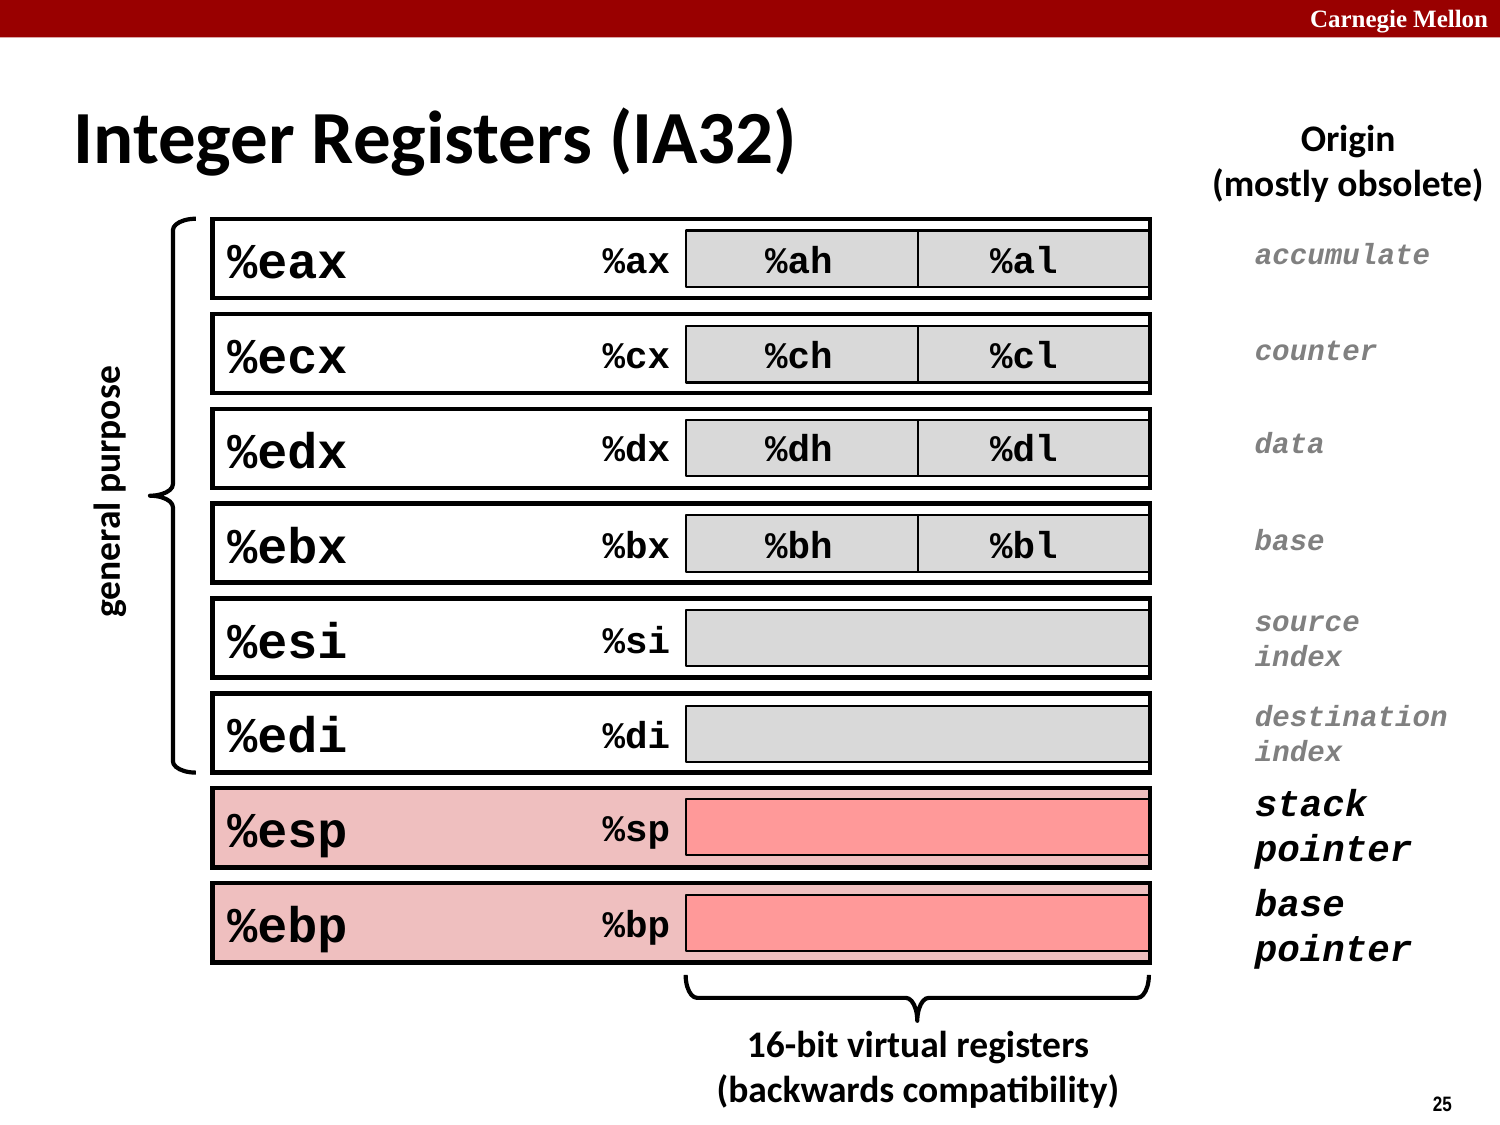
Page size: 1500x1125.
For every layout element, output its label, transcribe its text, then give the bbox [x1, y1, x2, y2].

text_box stack pointer [1240, 771, 1428, 871]
text_box base [1239, 513, 1340, 564]
text_box accumulate [1240, 228, 1445, 278]
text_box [686, 515, 1150, 572]
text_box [686, 230, 1150, 288]
text_box base pointer [1240, 871, 1428, 977]
text_box source index [1239, 594, 1393, 680]
text_box data [1239, 416, 1340, 467]
text_box general purpose [74, 351, 135, 633]
text_box destination index [1240, 689, 1463, 775]
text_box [686, 419, 1150, 477]
text_box 16-bit virtual registers (backwards compatibility) [701, 1012, 1135, 1118]
text_box Origin (mostly obsolete) [1197, 106, 1499, 212]
text_box counter [1239, 323, 1393, 374]
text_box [686, 326, 1150, 383]
text_box [685, 974, 1149, 1012]
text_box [212, 218, 1151, 963]
title Integer Registers (IA32) [58, 71, 1305, 197]
text_box [150, 218, 196, 773]
